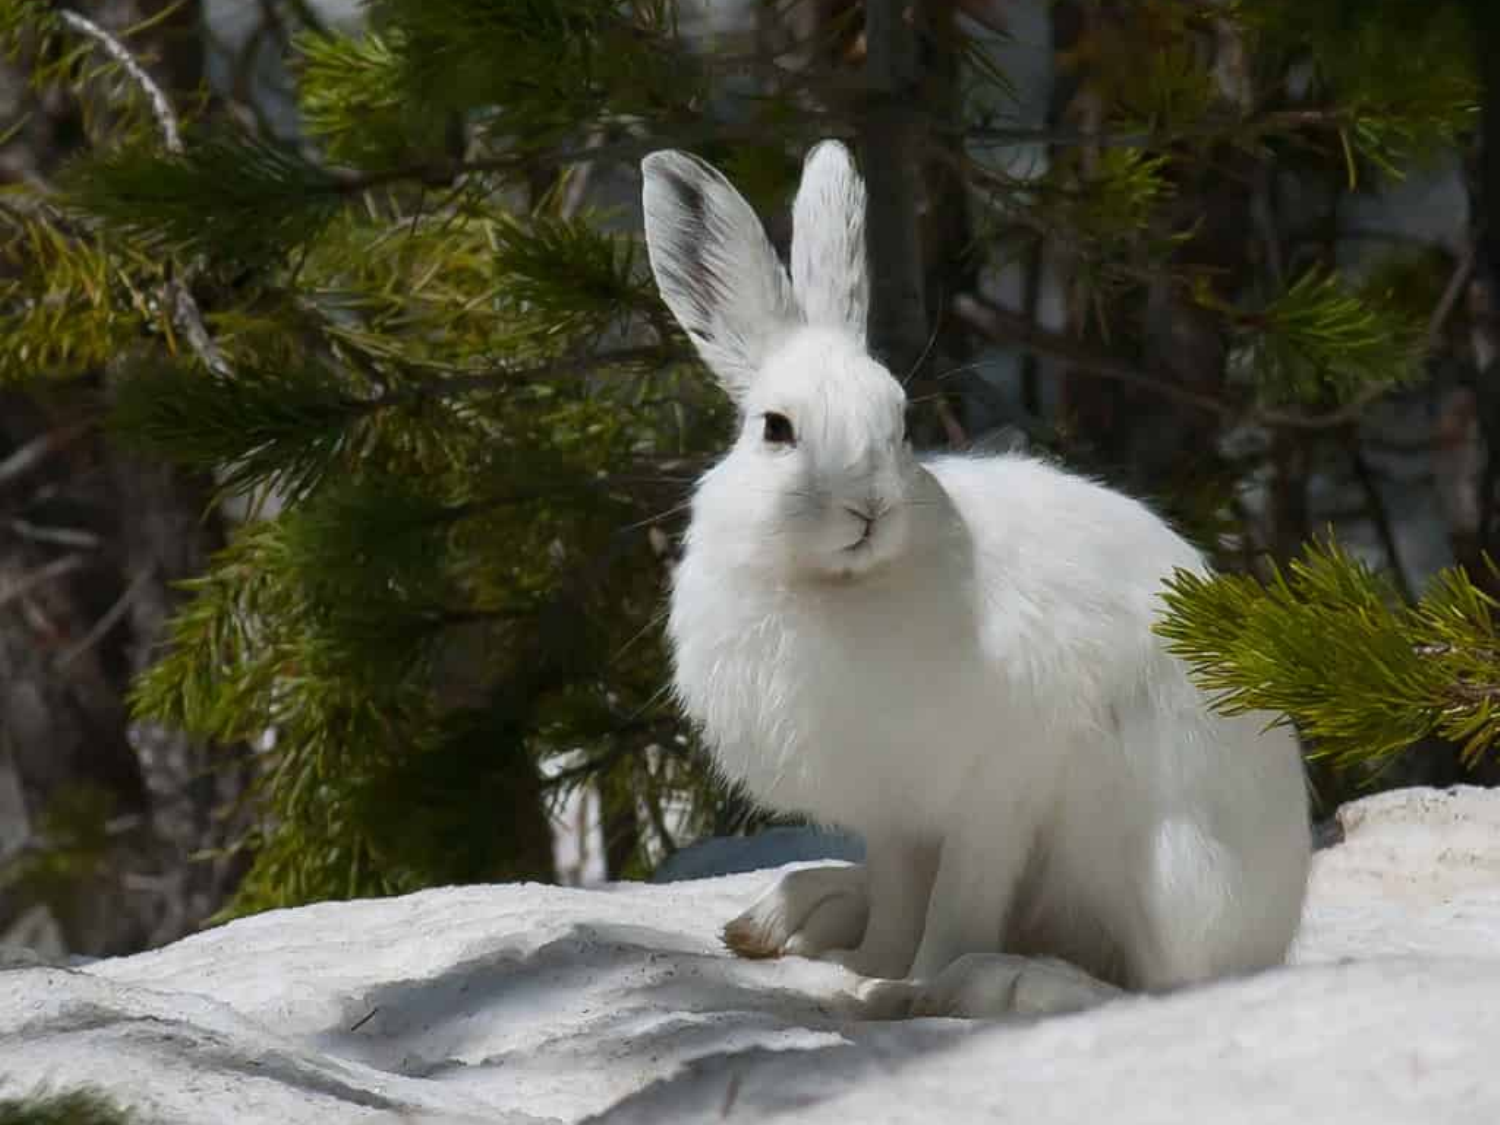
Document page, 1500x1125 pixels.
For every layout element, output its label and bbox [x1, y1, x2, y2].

list [0, 0, 1500, 1125]
